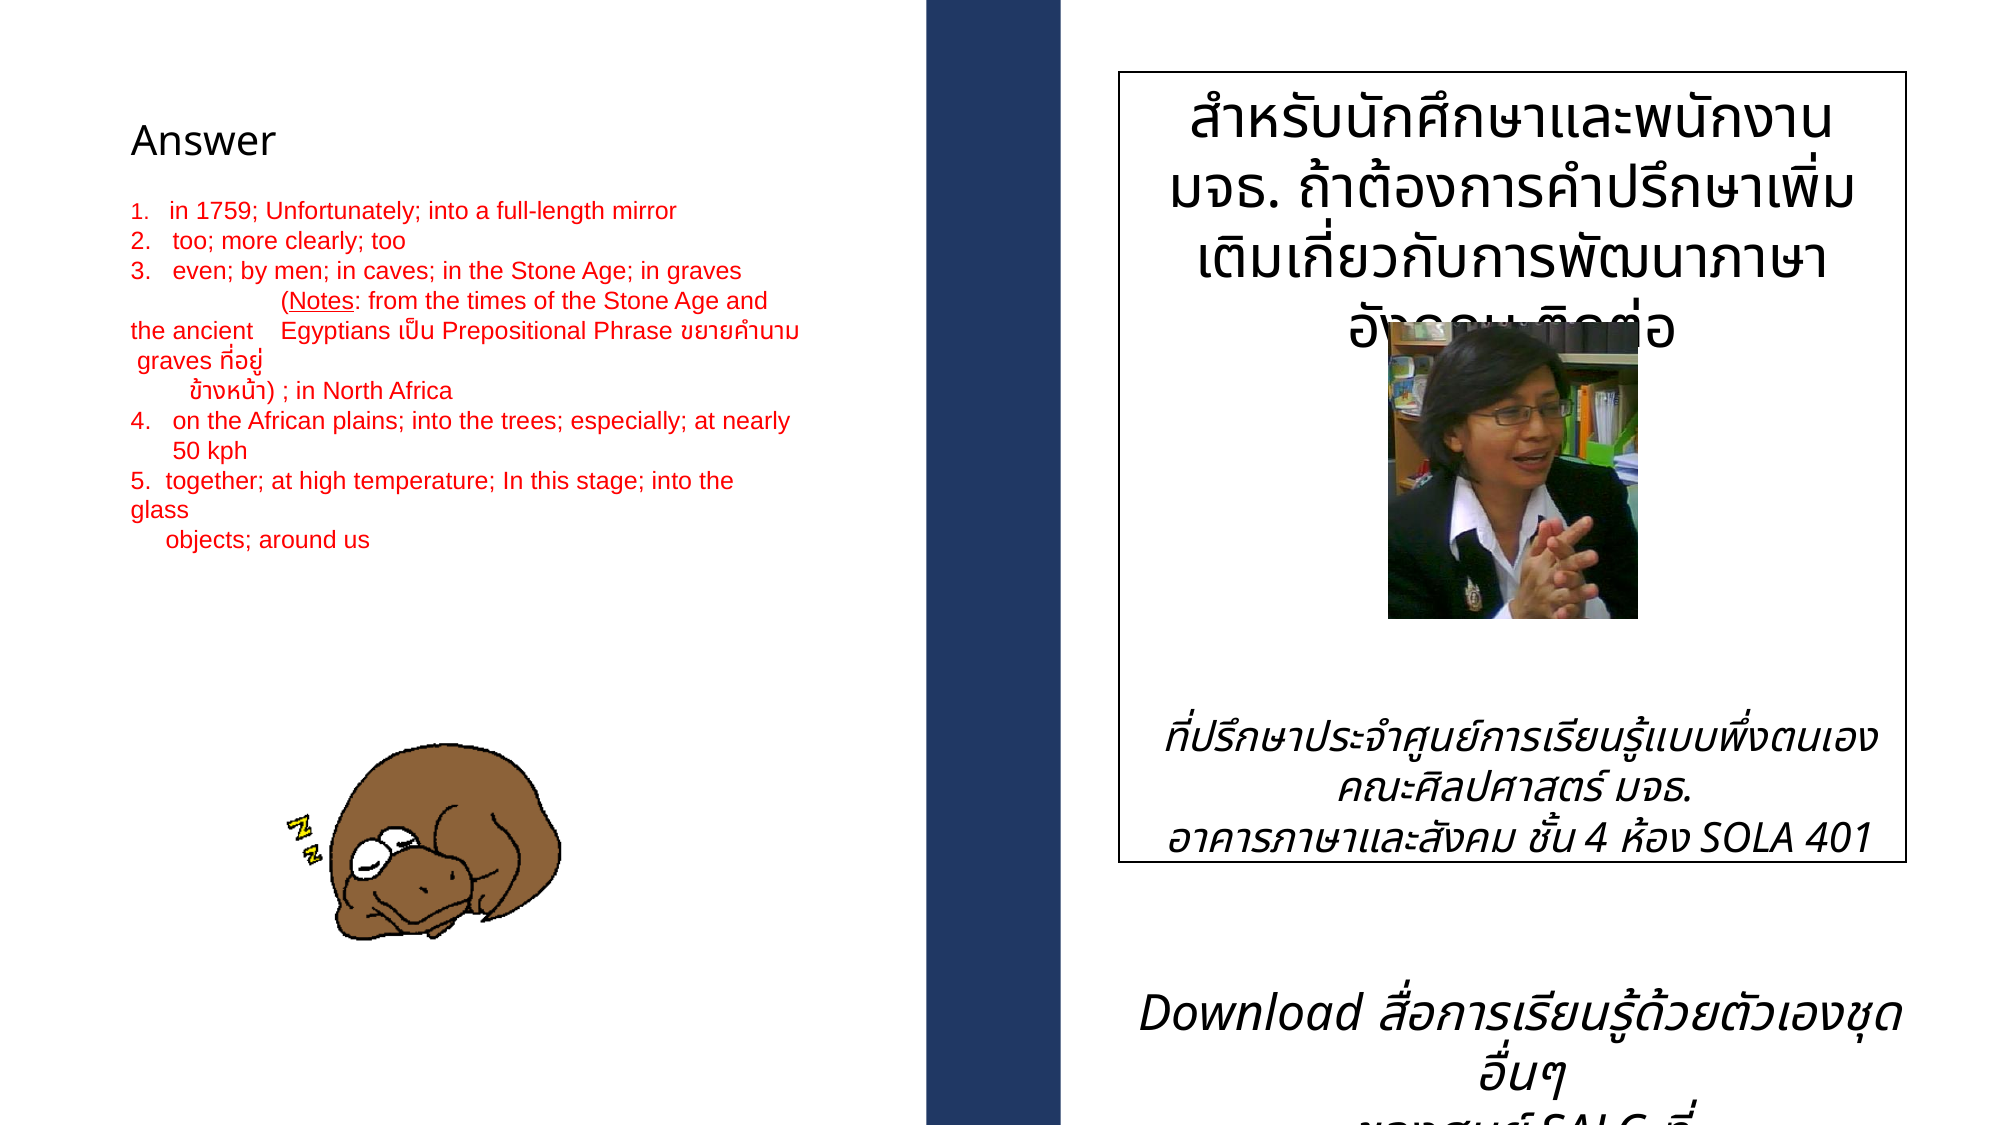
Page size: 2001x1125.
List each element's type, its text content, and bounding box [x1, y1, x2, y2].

text_box [925, 0, 1062, 1125]
picture [1388, 322, 1638, 619]
text_box ที่ปรึกษาประจำศูนย์การเรียนรู้แบบพึ่งตนเอง คณะศิลปศาสตร์ มจธ. อาคารภาษาและสังคม ชั้น 4 ห้อง SOLA 401 Download สื่อการเรียนรู้ด้วยตัวเองชุดอื่นๆ ของศูนย์ SALC ที่ http://kmuttsalc.wikispaces.com [1119, 702, 1921, 1125]
text_box Answer [78, 106, 684, 172]
picture [251, 704, 587, 954]
text_box 1. in 1759; Unfortunately; into a full-length mirror 2. too; more clearly; too 3. even; by men; in caves; in the Stone Age; in graves (Notes: from the times of the Stone Age and the ancient Egyptians เป็น Prepositional Phrase ขยายคำนาม graves ที่อยู่ ข้างหน้า) ; in North Africa 4. on the African plains; into the trees; especially; at nearly 50 kph 5. together; at high temperature; In this stage; into the glass objects; around us [115, 187, 816, 562]
text_box สำหรับนักศึกษาและพนักงาน มจธ. ถ้าต้องการคำปรึกษาเพิ่มเติมเกี่ยวกับการพัฒนาภาษาอังกฤษ ติดต่อ [1118, 71, 1907, 863]
